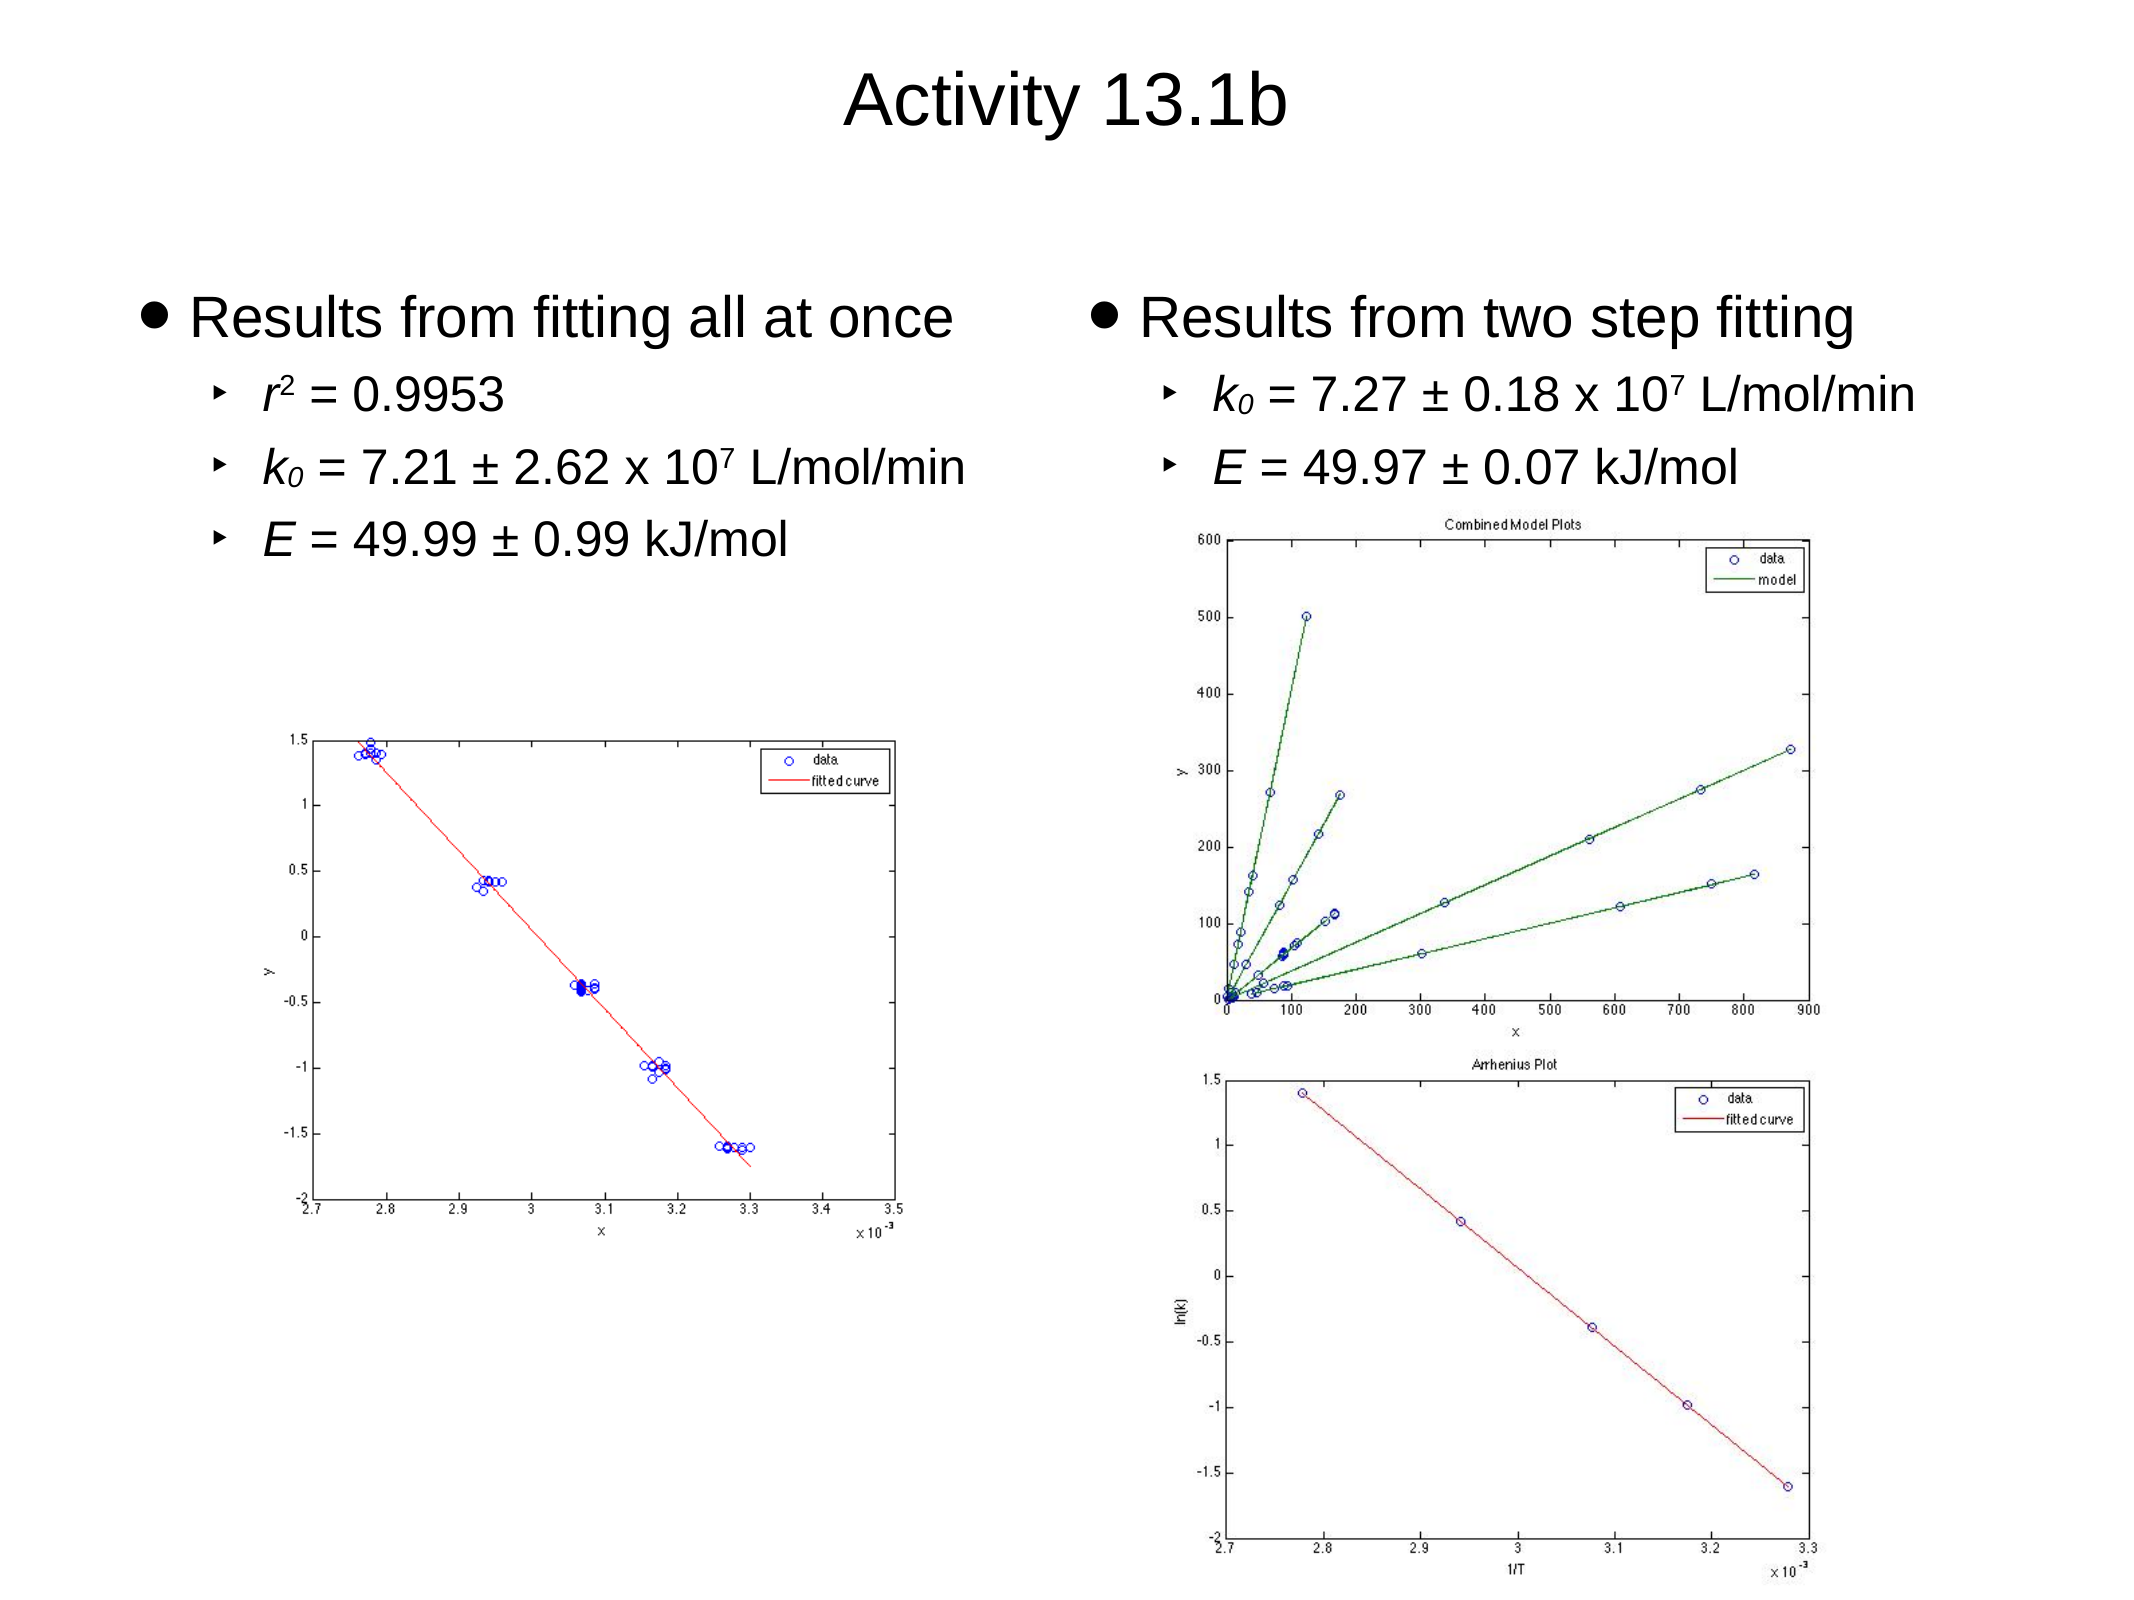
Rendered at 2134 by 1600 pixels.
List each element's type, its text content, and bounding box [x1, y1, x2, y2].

picture [216, 699, 967, 1262]
list Results from two step fitting k0 = 7.27 ± 0.18 x 107 L/mol/min E = 49.97 ± 0.07 kJ/mol [1079, 270, 2017, 1467]
list Results from fitting all at once r2 = 0.9953 k0 = 7.21 ± 2.62 x 107 L/mol/min E = 49.99 ± 0.99 kJ/mol [129, 270, 1055, 1467]
picture [1128, 499, 1880, 1600]
title Activity 13.1b [208, 41, 1925, 250]
